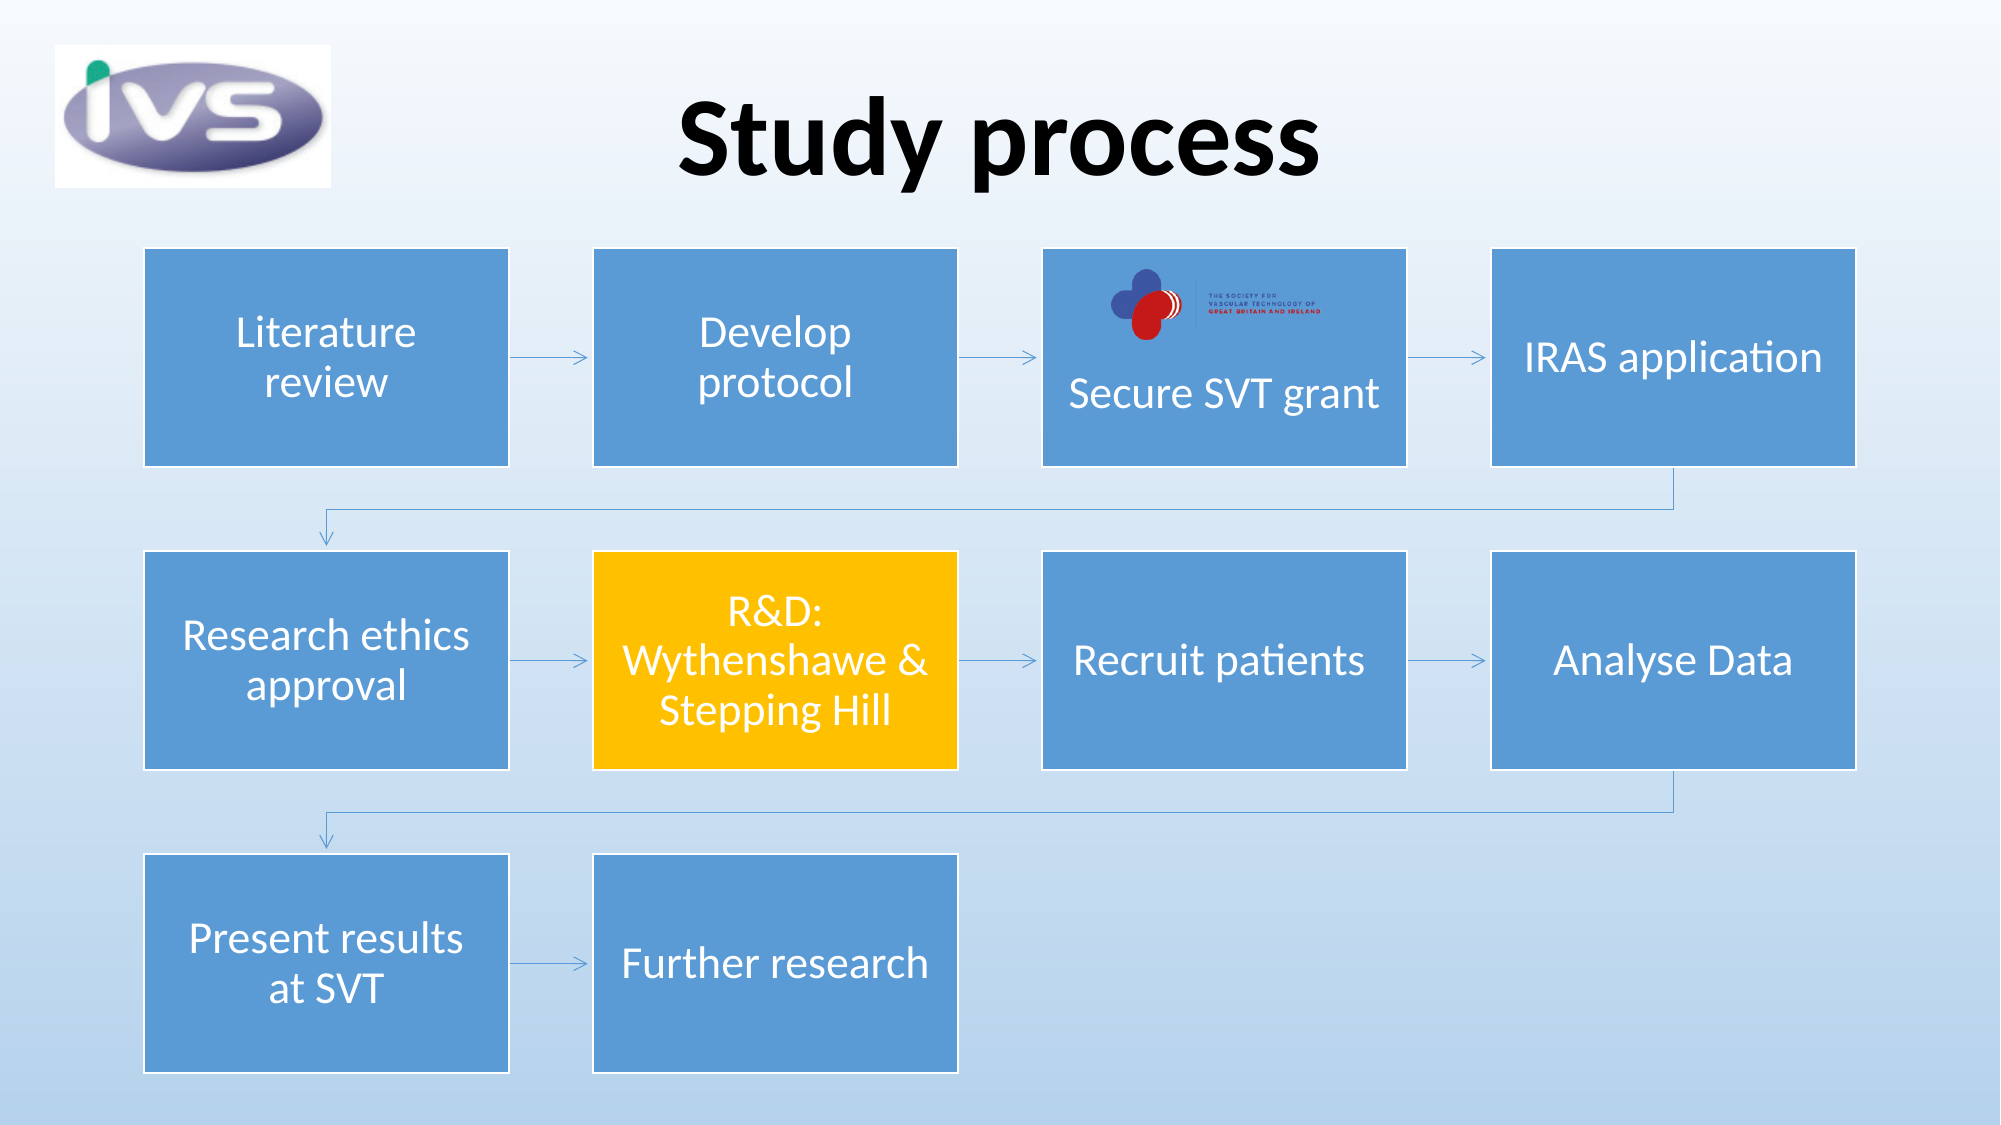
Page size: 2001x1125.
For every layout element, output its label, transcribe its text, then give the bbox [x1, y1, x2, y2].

picture [1111, 269, 1323, 340]
title Study process [137, 30, 1863, 247]
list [93, 247, 1907, 1074]
picture [55, 45, 331, 188]
